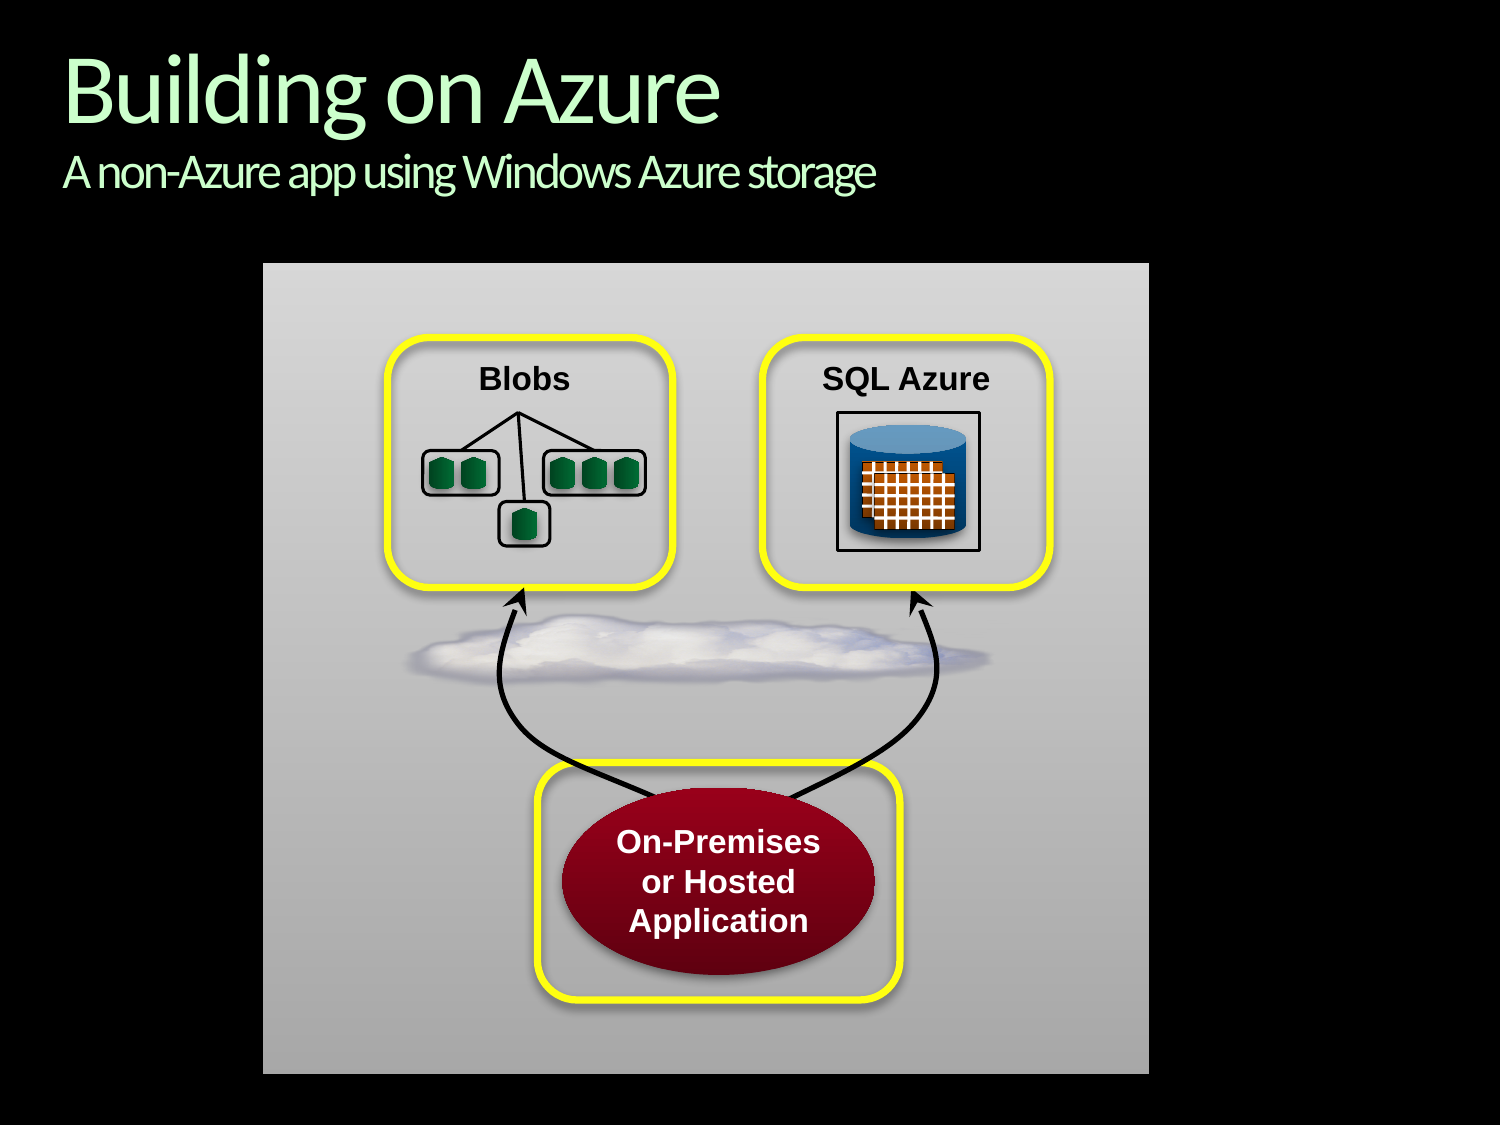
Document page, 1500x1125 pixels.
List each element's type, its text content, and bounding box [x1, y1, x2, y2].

text_box [850, 830, 875, 933]
title Building on Azure A non-Azure app using Windows Azure storage [62, 37, 1438, 147]
text_box [422, 450, 457, 496]
text_box [581, 458, 608, 489]
picture [387, 612, 1013, 695]
text_box [498, 501, 550, 547]
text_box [476, 453, 517, 461]
text_box [562, 830, 587, 932]
text_box [537, 762, 900, 1000]
text_box [387, 337, 673, 588]
text_box [511, 507, 538, 540]
text_box [506, 587, 544, 612]
text_box [543, 462, 578, 496]
text_box [262, 262, 1151, 1076]
text_box [762, 337, 1050, 588]
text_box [517, 412, 595, 451]
text_box [600, 450, 646, 470]
text_box [613, 457, 640, 489]
text_box [607, 947, 830, 976]
text_box [892, 600, 929, 612]
text_box Blobs [425, 349, 625, 405]
text_box On-Premises or Hosted Application [587, 812, 850, 947]
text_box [460, 412, 517, 451]
text_box [506, 706, 684, 795]
text_box [751, 706, 927, 798]
text_box [613, 787, 825, 812]
text_box [489, 473, 500, 496]
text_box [849, 424, 967, 539]
text_box [460, 462, 487, 489]
